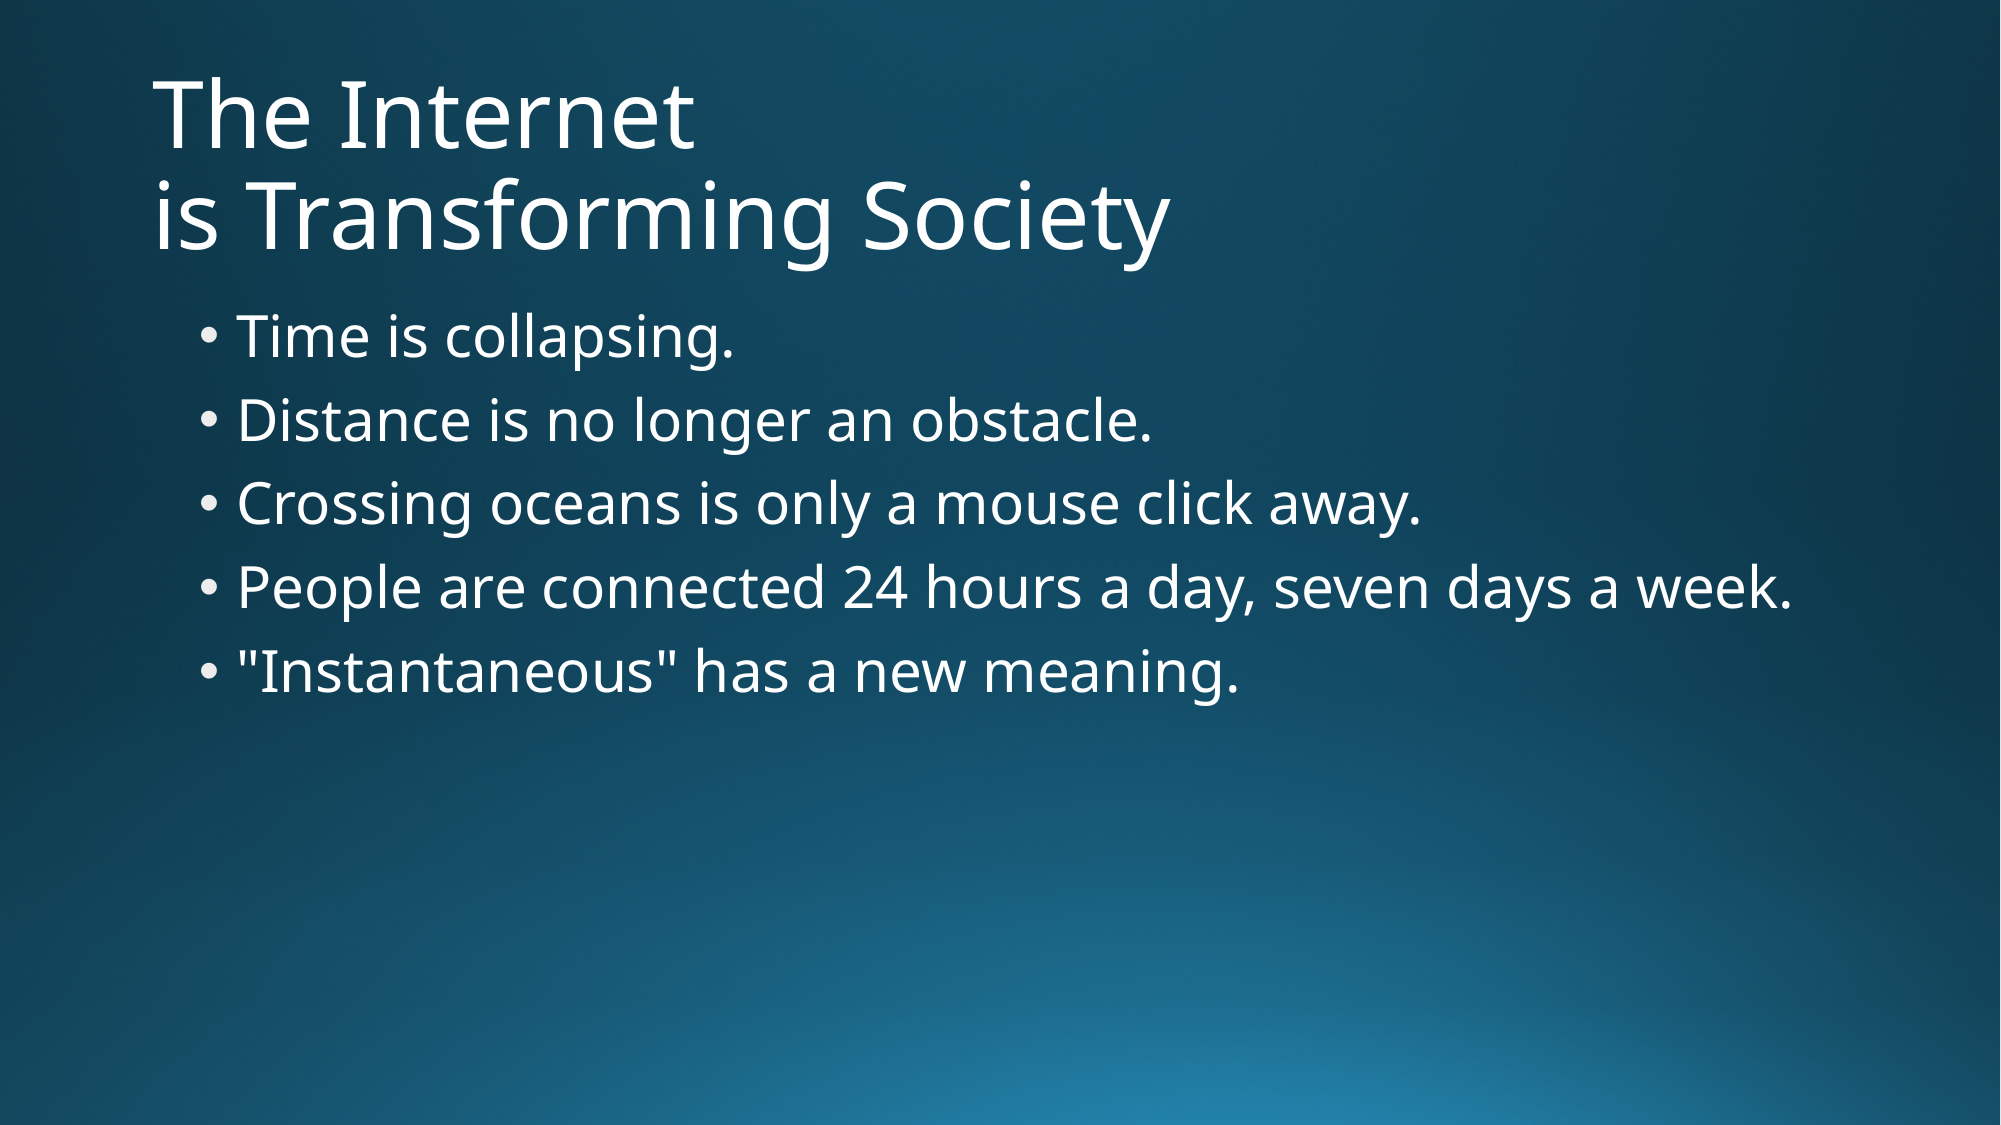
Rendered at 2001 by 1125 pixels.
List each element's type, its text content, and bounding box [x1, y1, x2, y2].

title The Internet is Transforming Society [137, 59, 1863, 278]
list Time is collapsing. Distance is no longer an obstacle. Crossing oceans is only a mouse click away. People are connected 24 hours a day, seven days a week. "Instantaneous" has a new meaning. [183, 299, 1863, 1014]
picture [0, 0, 2001, 1125]
